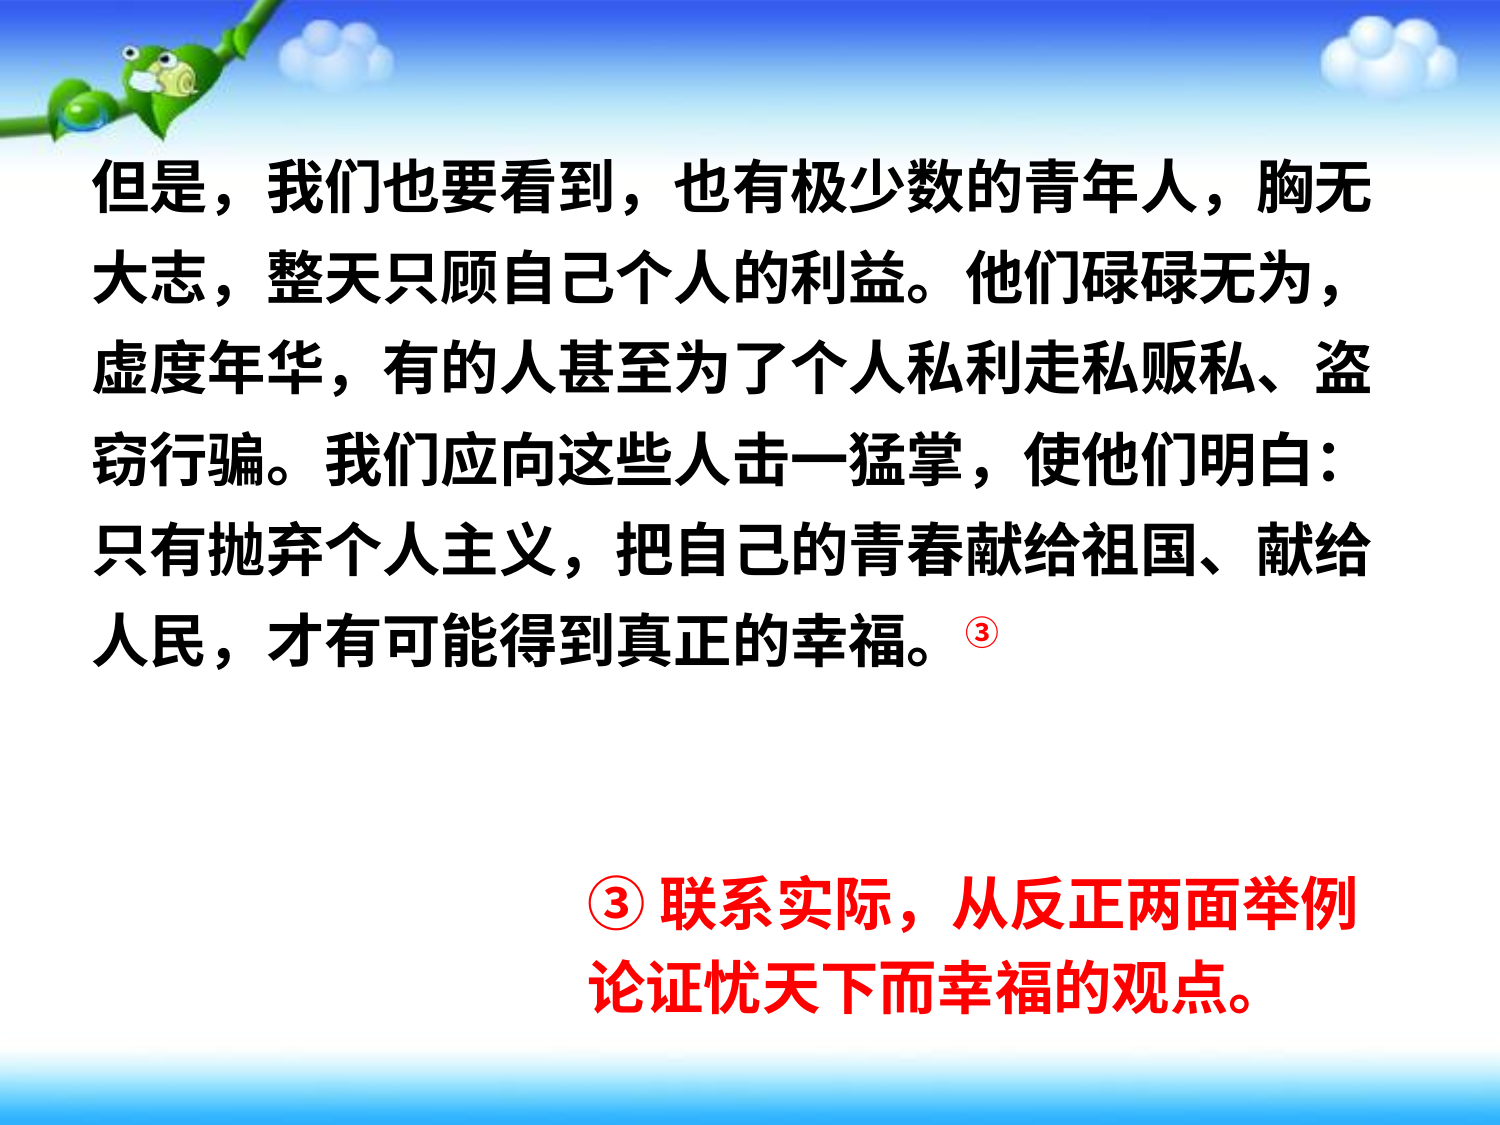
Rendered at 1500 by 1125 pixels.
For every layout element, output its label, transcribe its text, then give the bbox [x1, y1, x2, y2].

text_box 但是，我们也要看到，也有极少数的青年人，胸无大志，整天只顾自己个人的利益。他们碌碌无为，虚度年华，有的人甚至为了个人私利走私贩私、盗窃行骗。我们应向这些人击一猛掌，使他们明白：只有抛弃个人主义，把自己的青春献给祖国、献给人民，才有可能得到真正的幸福。③ [76, 121, 1424, 682]
text_box ③联系实际，从反正两面举例论证忧天下而幸福的观点。 [572, 845, 1420, 1029]
picture [0, 0, 1500, 1125]
